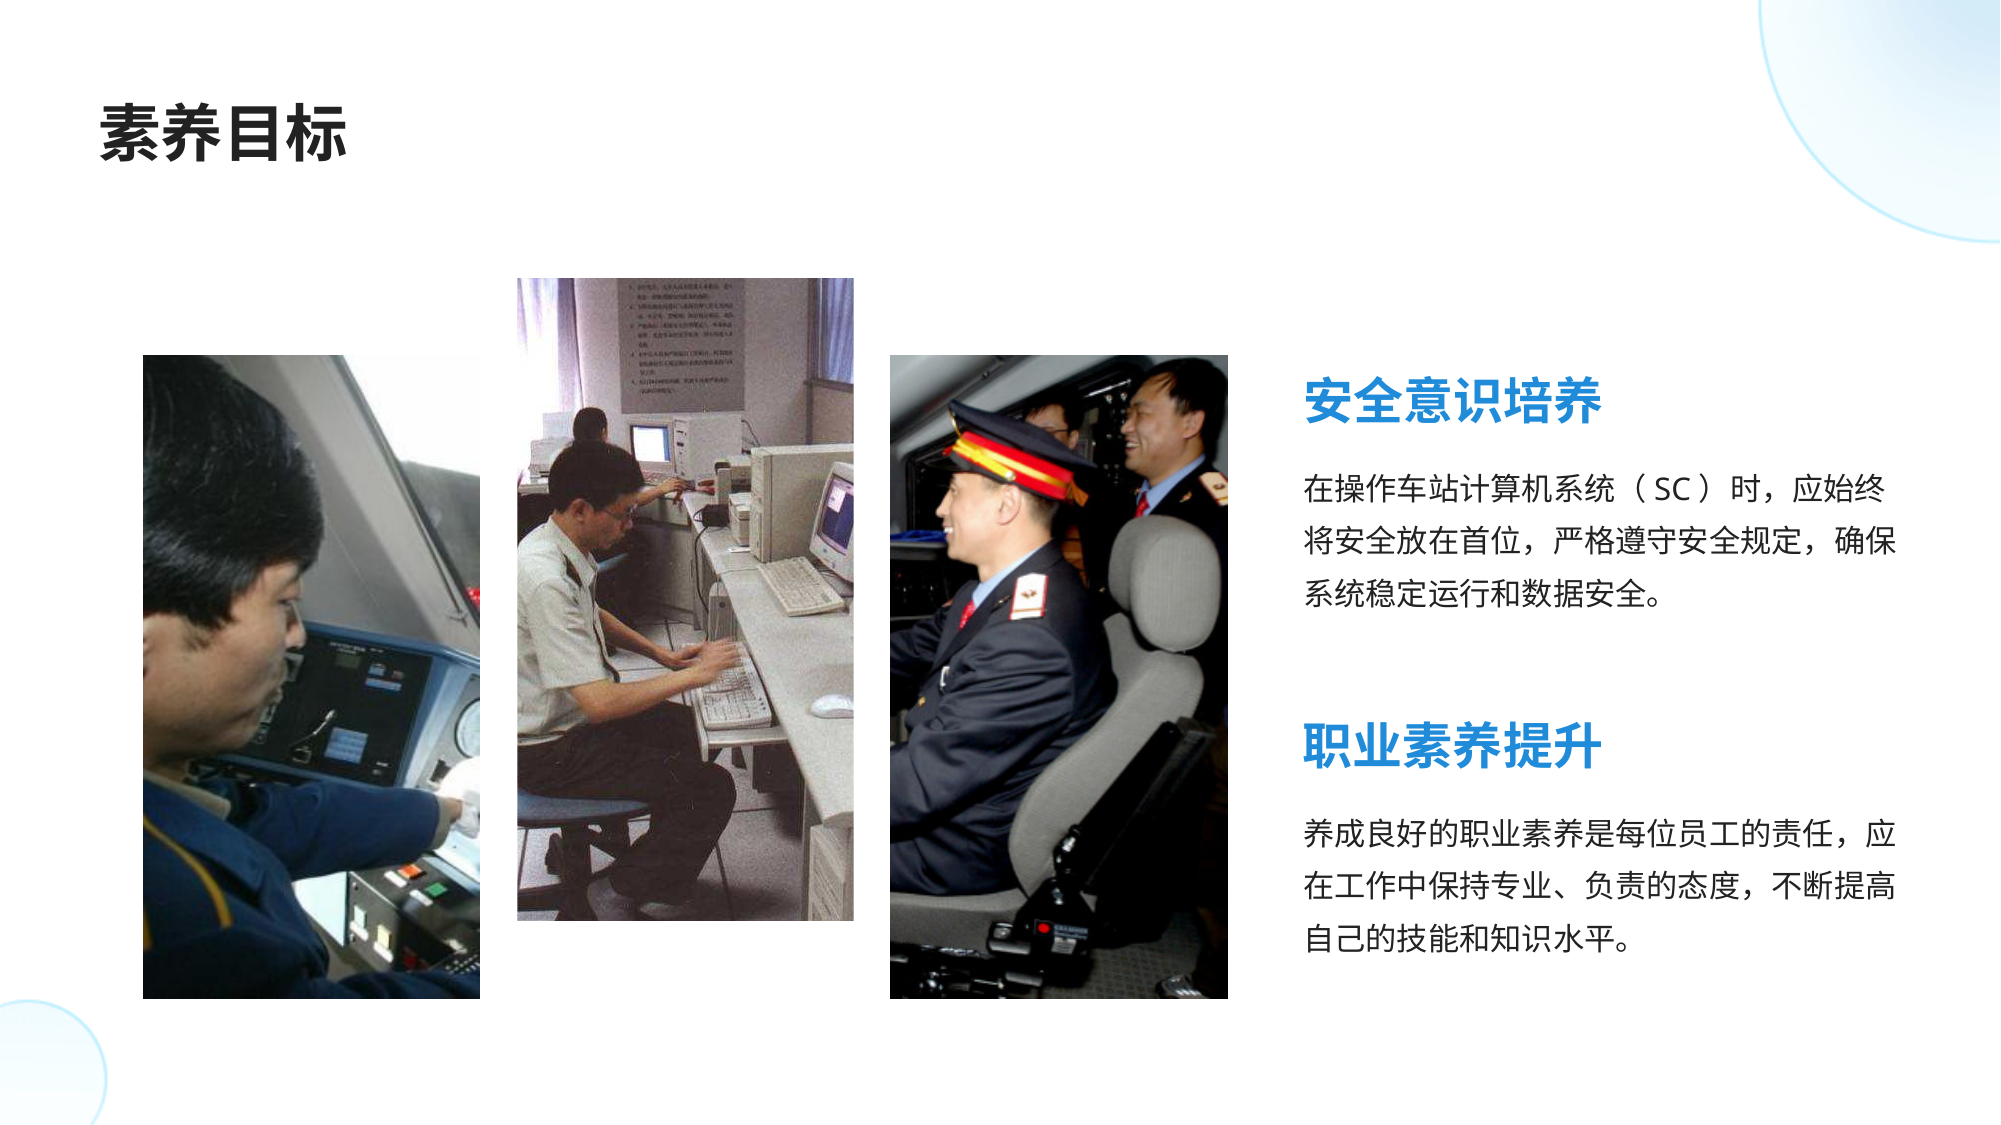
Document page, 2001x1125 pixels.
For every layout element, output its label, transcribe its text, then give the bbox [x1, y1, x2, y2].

text_box 职业素养提升 [1287, 676, 1880, 782]
text_box 安全意识培养 [1288, 342, 1880, 437]
text_box 养成良好的职业素养是每位员工的责任，应在工作中保持专业、负责的态度，不断提高自己的技能和知识水平。 [1288, 791, 1918, 1030]
text_box 素养目标 [78, 43, 1922, 189]
text_box 在操作车站计算机系统（SC）时，应始终将安全放在首位，严格遵守安全规定，确保系统稳定运行和数据安全。 [1288, 446, 1918, 688]
picture [0, 0, 2001, 1125]
